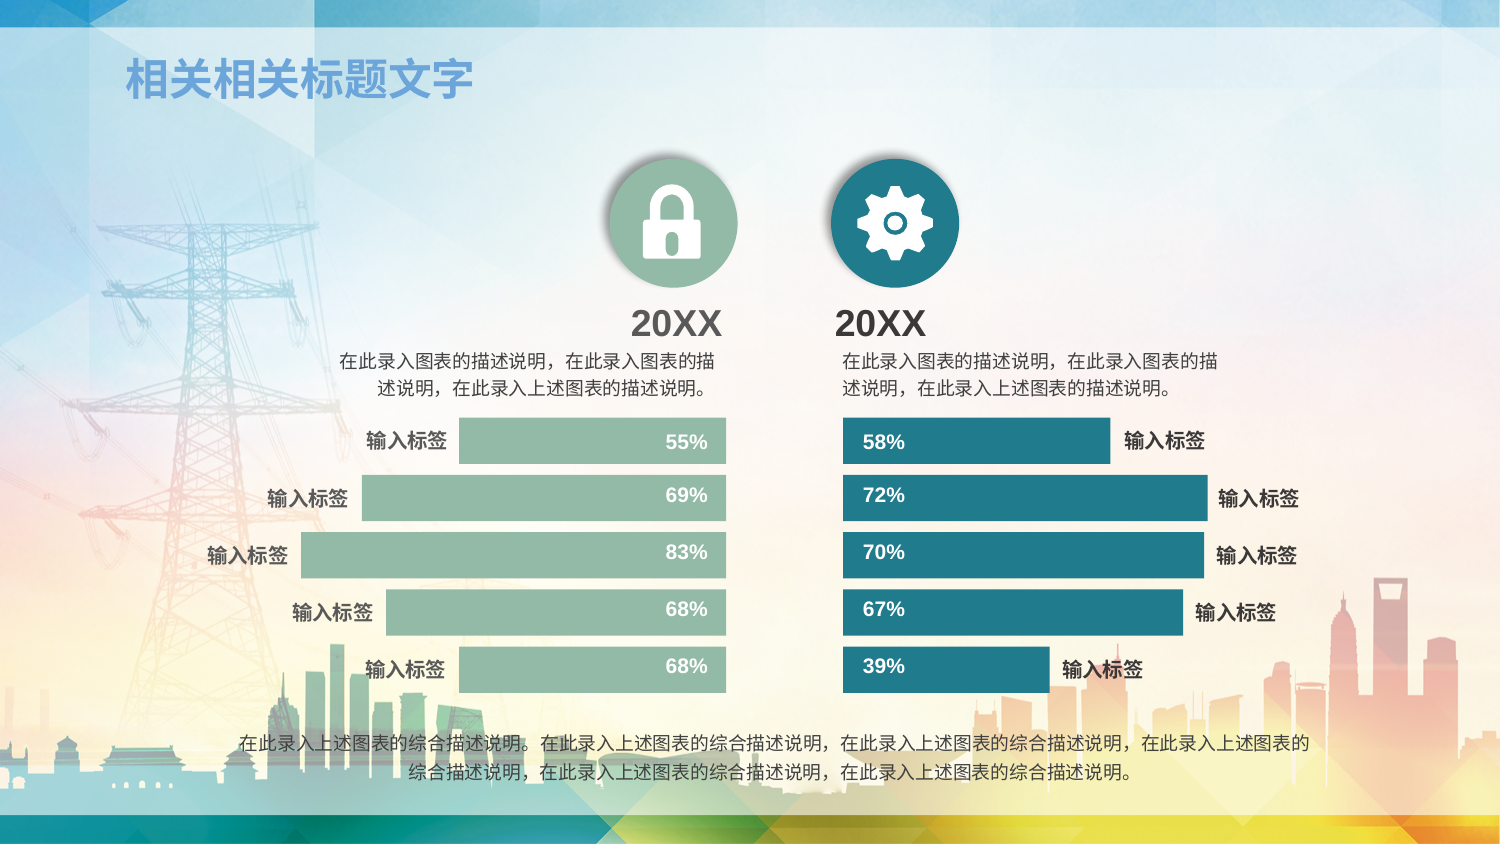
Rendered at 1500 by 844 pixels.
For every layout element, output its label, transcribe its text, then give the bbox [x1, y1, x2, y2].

text_box [842, 531, 1205, 579]
text_box [830, 157, 961, 289]
text_box 68% [606, 648, 716, 682]
text_box [642, 184, 701, 259]
text_box 输入标签 [1117, 425, 1305, 457]
text_box [608, 157, 739, 289]
text_box 69% [606, 477, 716, 511]
text_box 输入标签 [1209, 539, 1397, 572]
text_box 输入标签 [108, 539, 296, 572]
text_box 在此录入图表的描述说明，在此录入图表的描述说明，在此录入上述图表的描述说明。 [320, 339, 727, 406]
text_box 20XX [619, 293, 734, 350]
text_box [842, 474, 1209, 522]
text_box [842, 417, 1111, 465]
picture [0, 0, 1500, 27]
text_box 输入标签 [1188, 596, 1376, 629]
text_box 在此录入图表的描述说明，在此录入图表的描述说明，在此录入上述图表的描述说明。 [831, 339, 1238, 406]
text_box [458, 417, 727, 465]
text_box 输入标签 [1211, 482, 1399, 514]
text_box 67% [855, 591, 965, 625]
text_box 70% [855, 534, 965, 568]
text_box 68% [606, 591, 716, 625]
text_box [842, 646, 1051, 694]
text_box [300, 531, 727, 579]
text_box [361, 474, 727, 522]
text_box 输入标签 [267, 425, 456, 457]
text_box 58% [855, 424, 965, 458]
text_box 39% [855, 648, 965, 682]
text_box 输入标签 [169, 482, 357, 514]
text_box 输入标签 [265, 653, 454, 686]
text_box [842, 588, 1184, 637]
text_box 输入标签 [193, 596, 381, 629]
text_box 在此录入上述图表的综合描述说明。在此录入上述图表的综合描述说明，在此录入上述图表的综合描述说明，在此录入上述图表的综合描述说明，在此录入上述图表的综合描述说明，在此录入上述图表的综合描述说明。 [224, 718, 1324, 789]
text_box 20XX [823, 293, 938, 350]
text_box 55% [606, 424, 716, 458]
text_box [458, 646, 727, 694]
text_box 72% [855, 477, 965, 511]
text_box 输入标签 [1054, 653, 1243, 686]
text_box 83% [606, 534, 716, 568]
text_box 相关相关标题文字 [110, 44, 743, 112]
text_box [385, 588, 727, 637]
picture [0, 816, 1500, 844]
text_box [857, 186, 933, 261]
